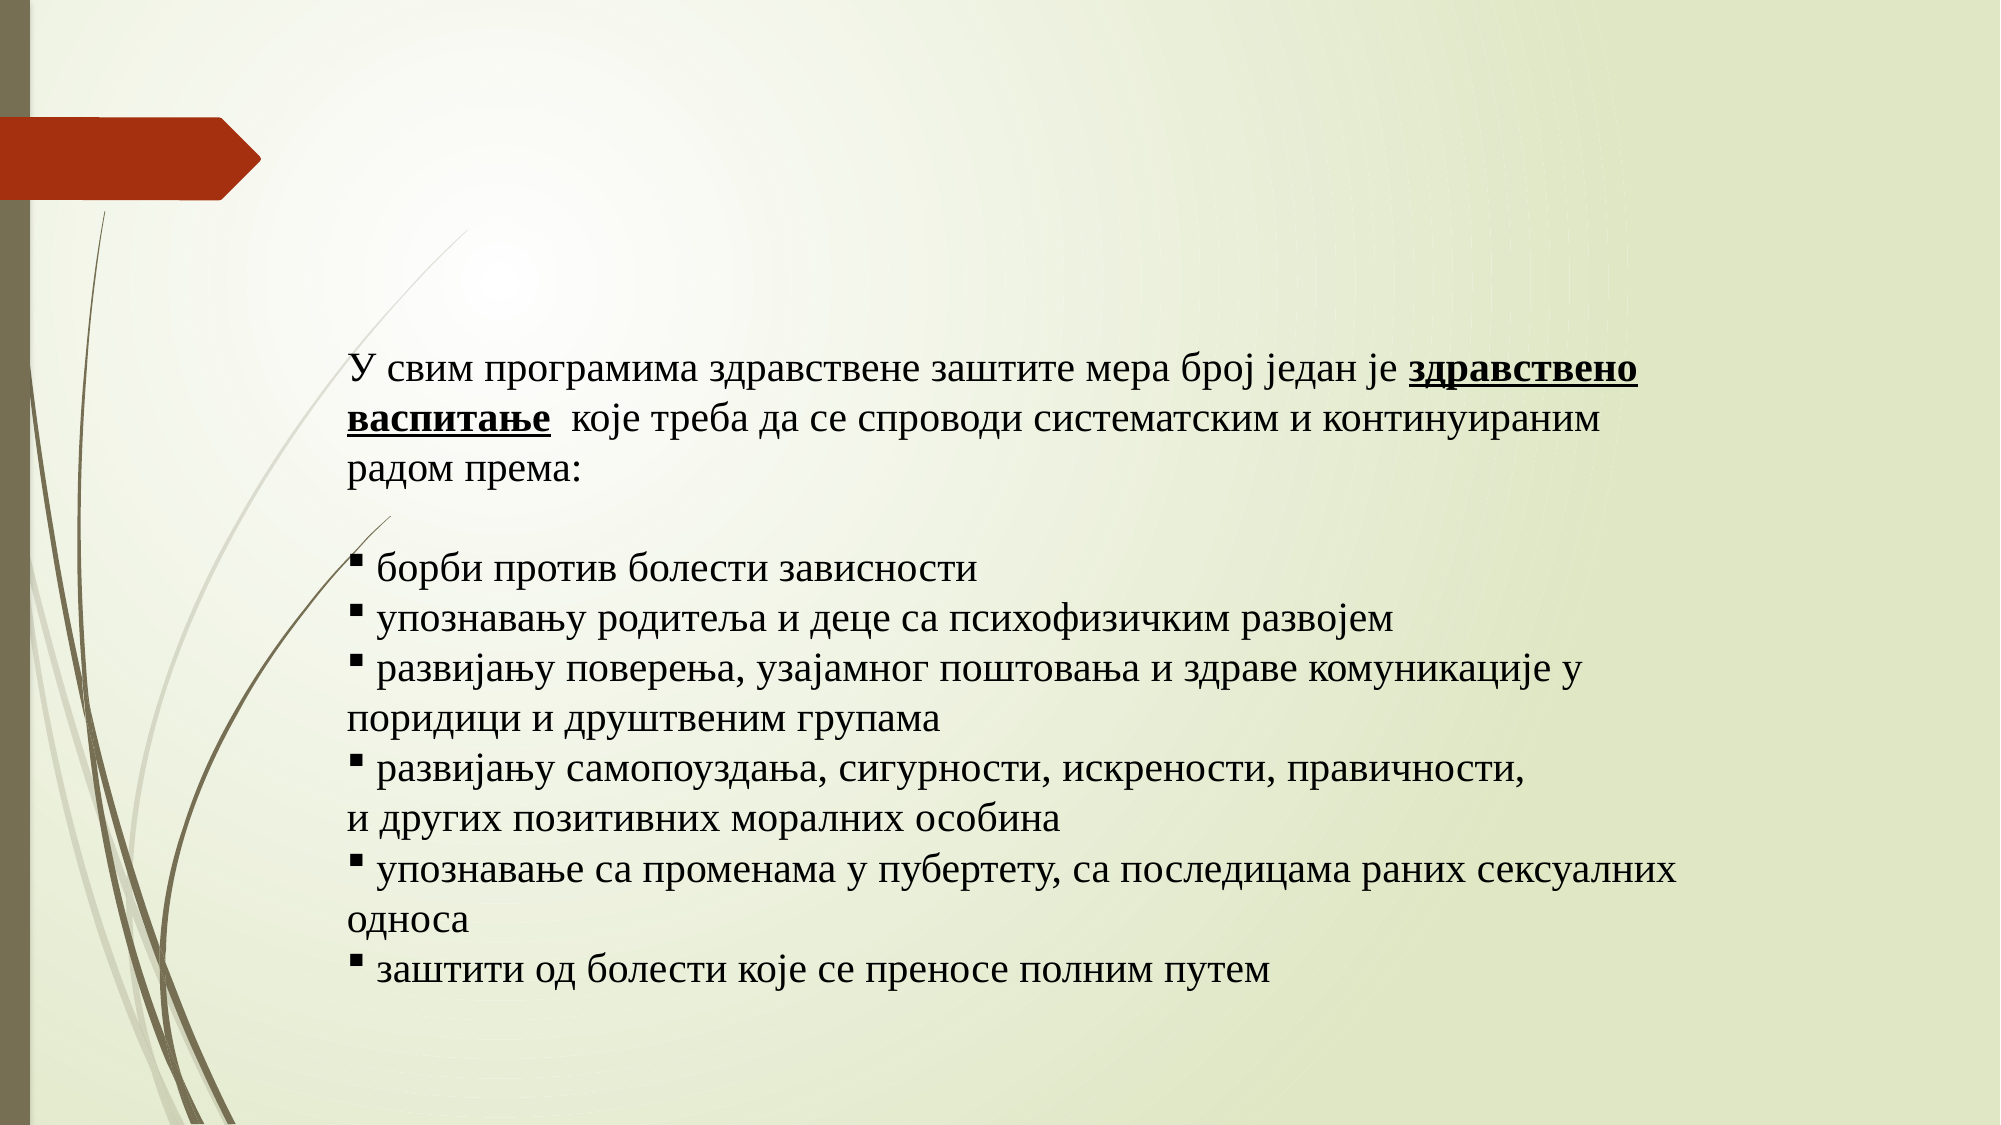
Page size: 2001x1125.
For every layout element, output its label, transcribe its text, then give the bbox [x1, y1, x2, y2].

text_box У свим програмима здравствене заштите мера број један је здравствено васпитање које треба да се спроводи систематским и континуираним радом према: борби против болести зависности упознавању родитеља и деце са психофизичким развојем развијању поверења, узајамног поштовања и здраве комуникације у поридици и друштвеним групама развијању самопоуздања, сигурности, искрености, правичности, и других позитивних моралних особина упознавање са променама у пубертету, са последицама раних сексуалних односа заштити од болести које се преносе полним путем [332, 140, 1688, 1090]
